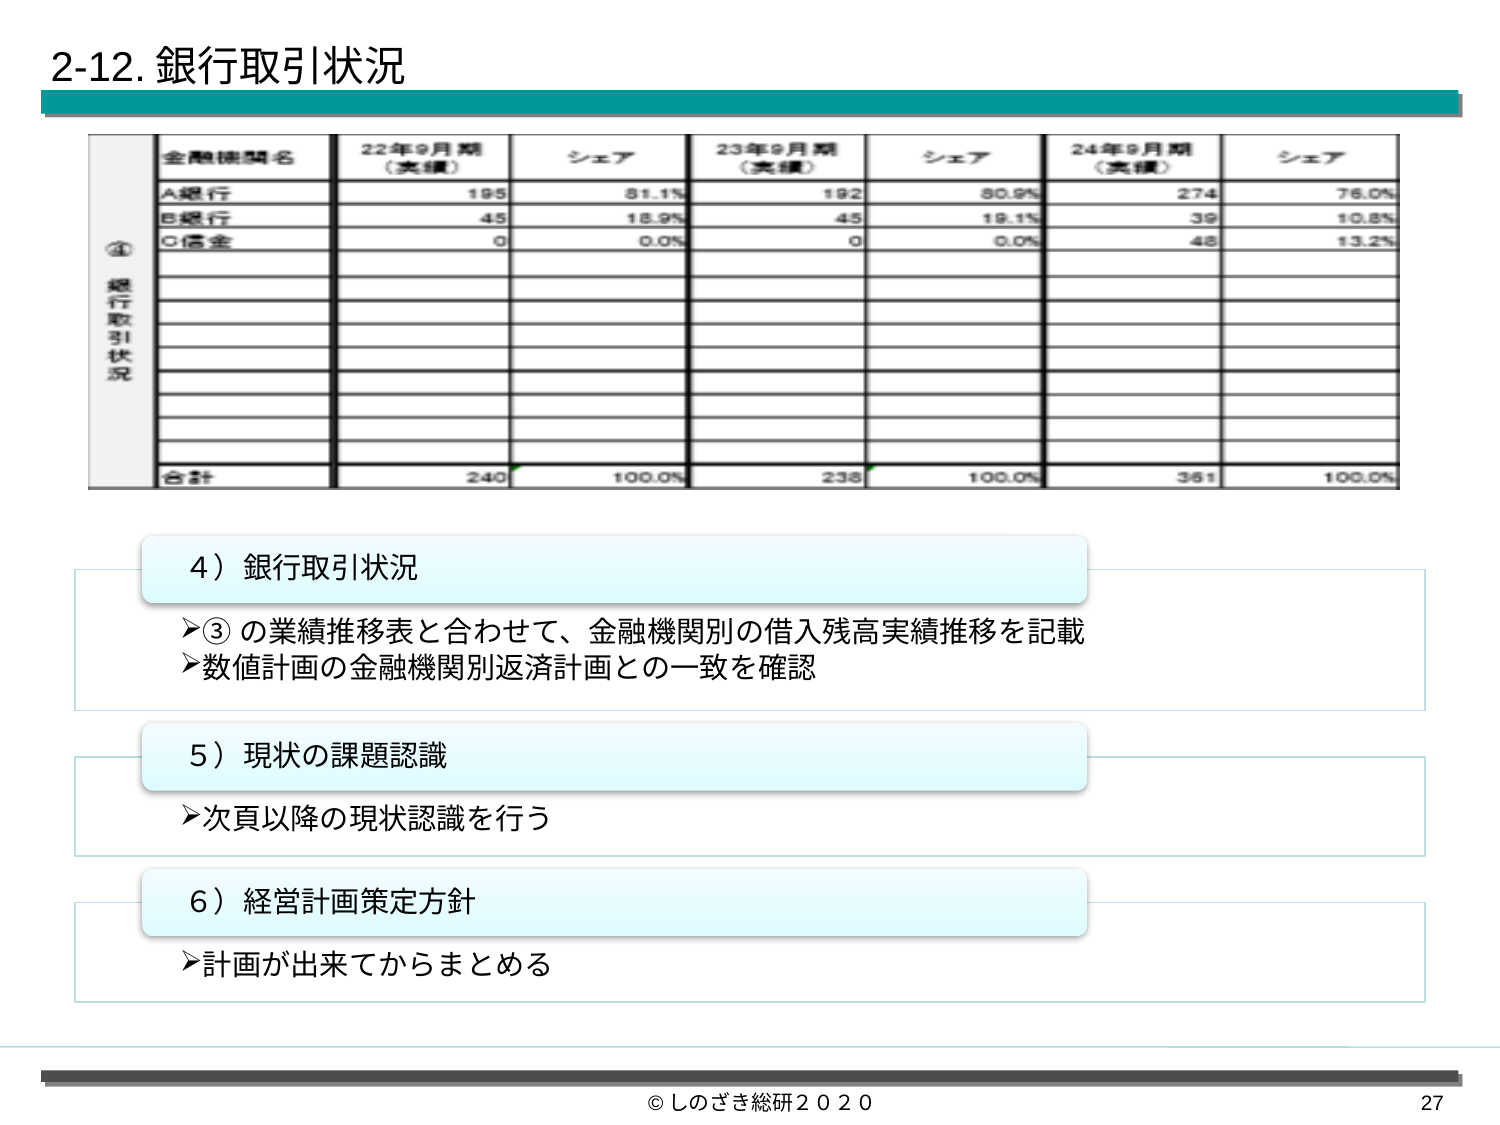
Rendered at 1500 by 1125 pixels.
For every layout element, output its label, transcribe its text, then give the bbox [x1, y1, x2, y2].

footer ©しのざき総研２０２０ [524, 1082, 1000, 1125]
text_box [74, 526, 1426, 1012]
text_box 2-12.銀行取引状況 [35, 32, 542, 98]
picture [88, 134, 1400, 490]
slide_number 26 [1108, 1082, 1459, 1125]
